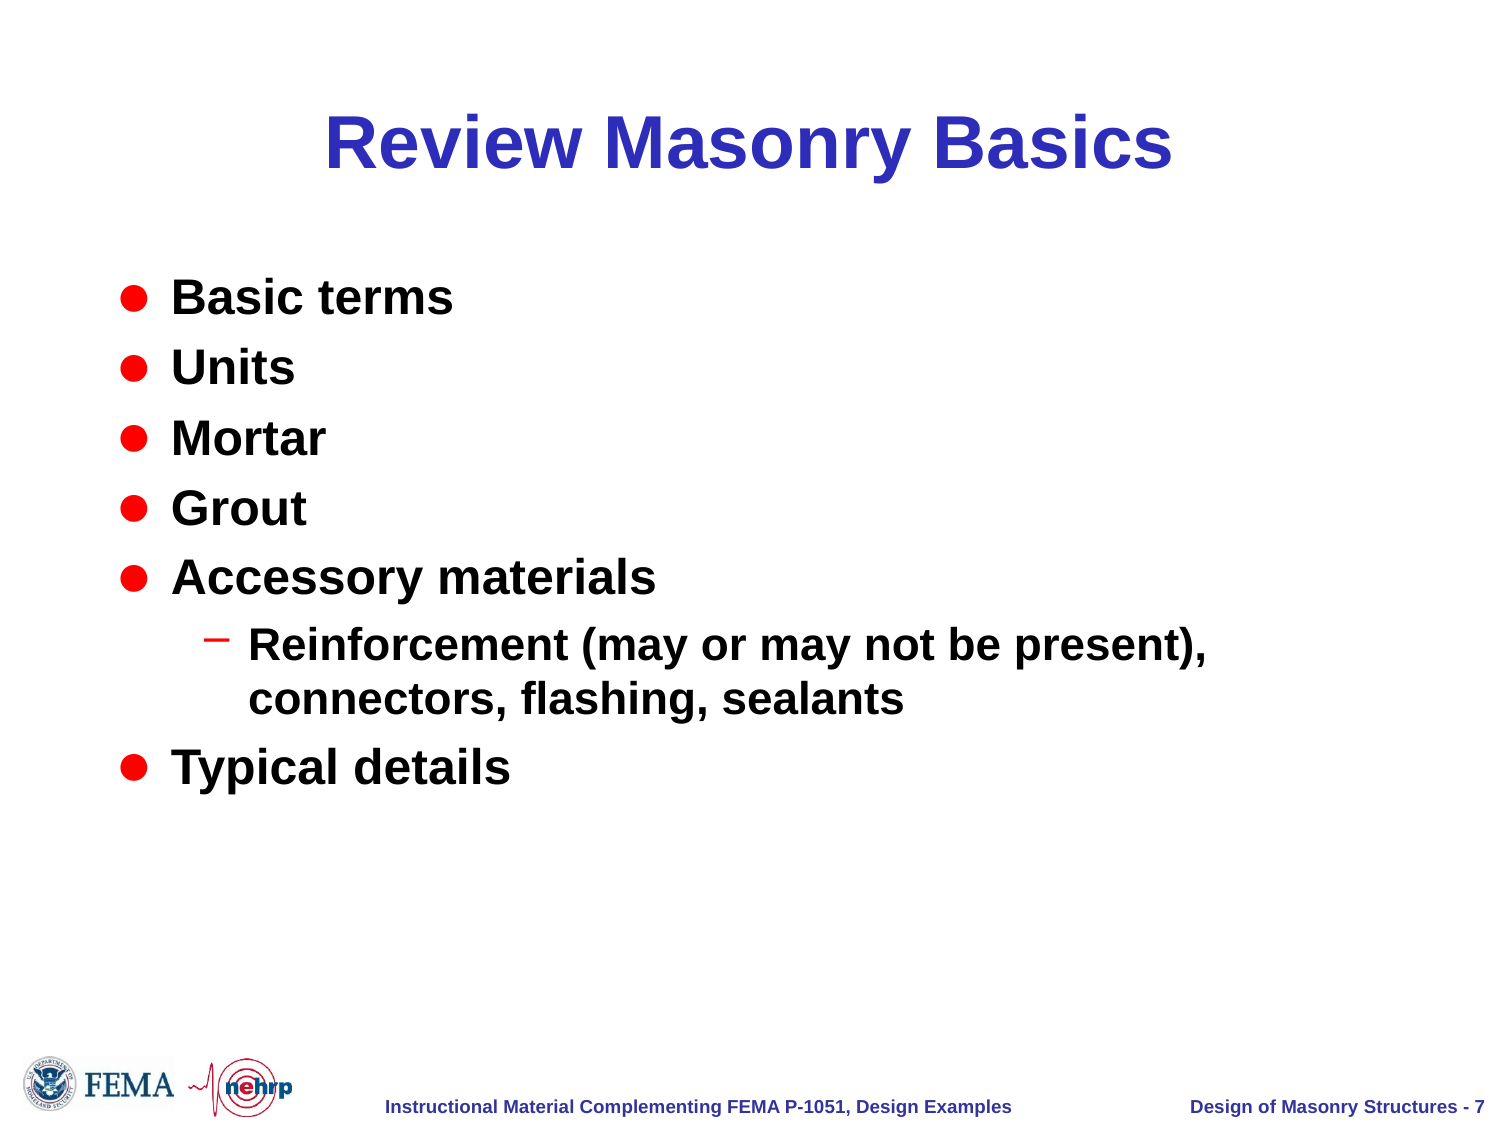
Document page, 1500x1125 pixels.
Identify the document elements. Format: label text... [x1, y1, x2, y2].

picture [188, 1058, 292, 1117]
slide_number Design of Masonry Structures - 7 [1042, 1077, 1500, 1125]
picture [23, 1056, 174, 1111]
title Review Masonry Basics [75, 45, 1425, 233]
footer Instructional Material Complementing FEMA P-1051, Design Examples [337, 1087, 1042, 1125]
list Basic terms Units Mortar Grout Accessory materials Reinforcement (may or may not be present), connectors, flashing, sealants Typical details [100, 257, 1400, 850]
